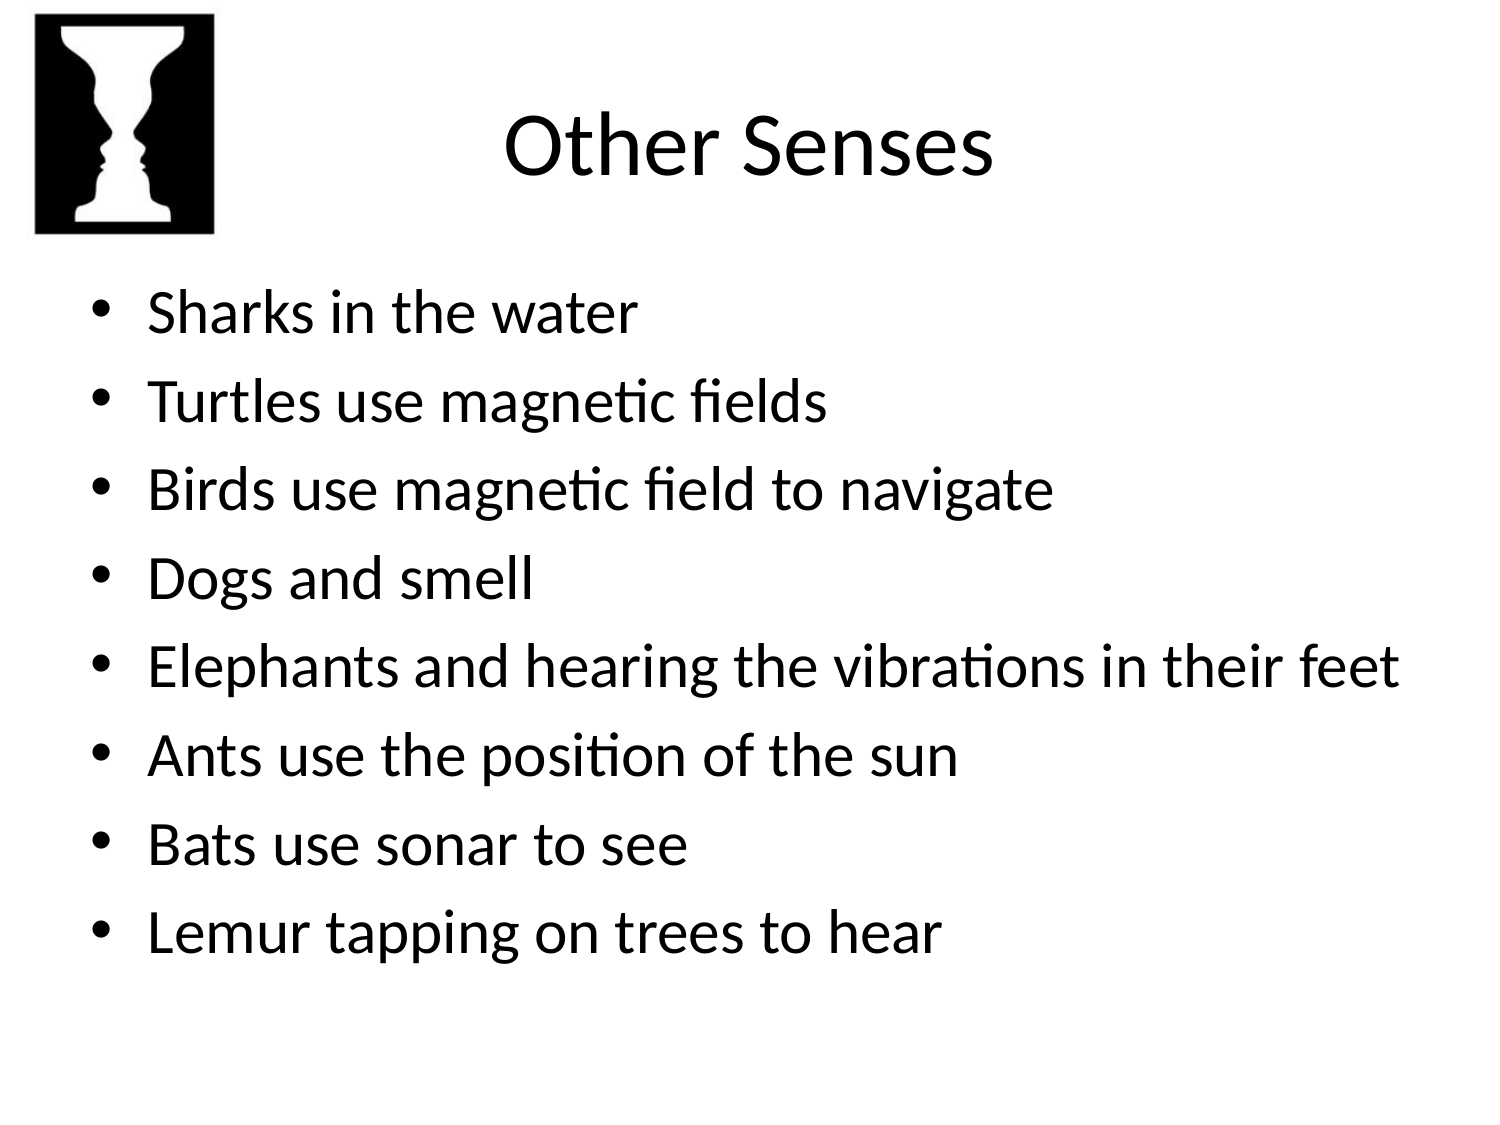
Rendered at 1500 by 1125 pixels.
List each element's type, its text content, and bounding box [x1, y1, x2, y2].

title Other Senses [75, 45, 1425, 233]
picture [0, 0, 250, 250]
list Sharks in the water Turtles use magnetic fields Birds use magnetic field to navigate Dogs and smell Elephants and hearing the vibrations in their feet Ants use the position of the sun Bats use sonar to see Lemur tapping on trees to hear [75, 262, 1425, 1005]
